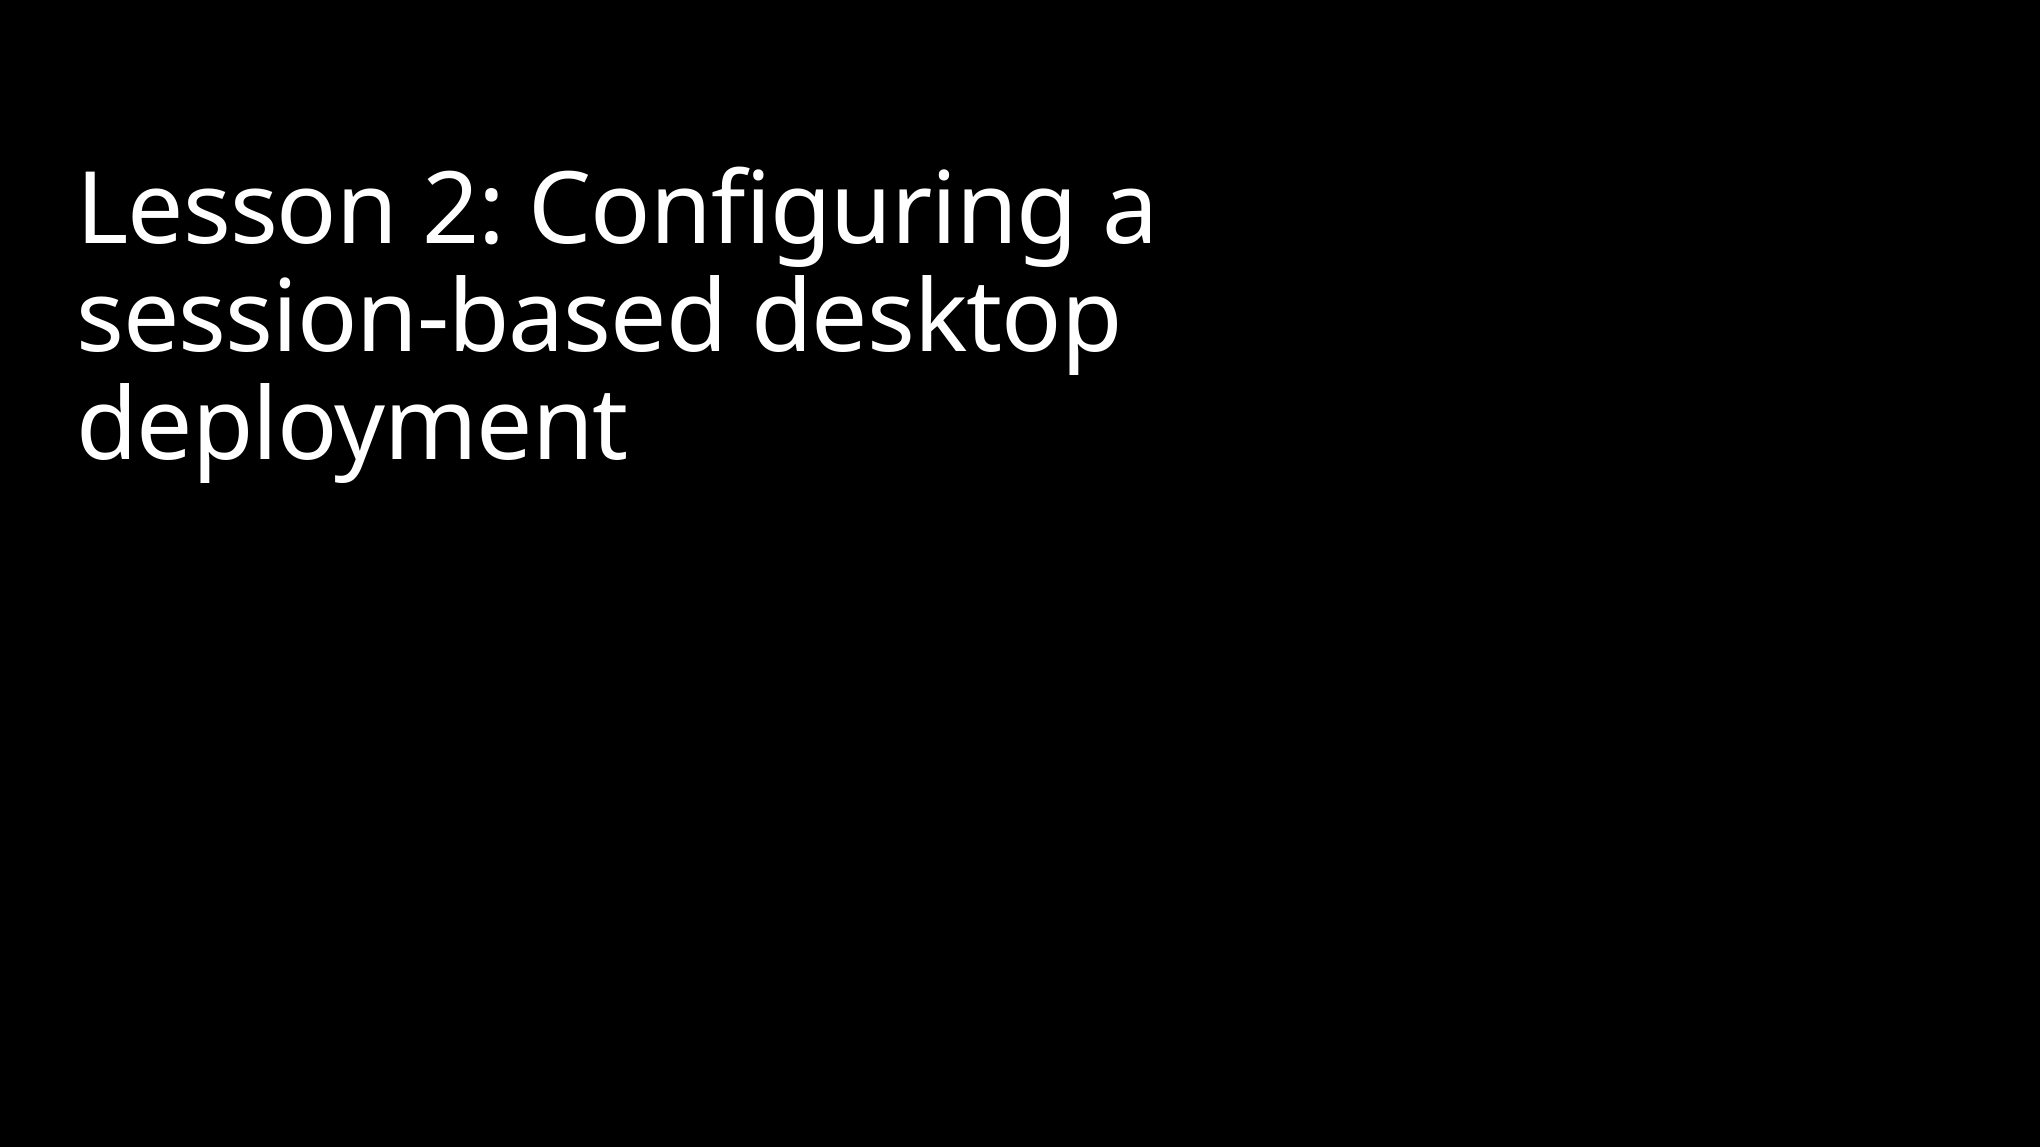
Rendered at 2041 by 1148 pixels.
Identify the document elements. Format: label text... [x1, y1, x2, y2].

title Lesson 2: Configuring a session-based desktop deployment [76, 157, 1324, 753]
